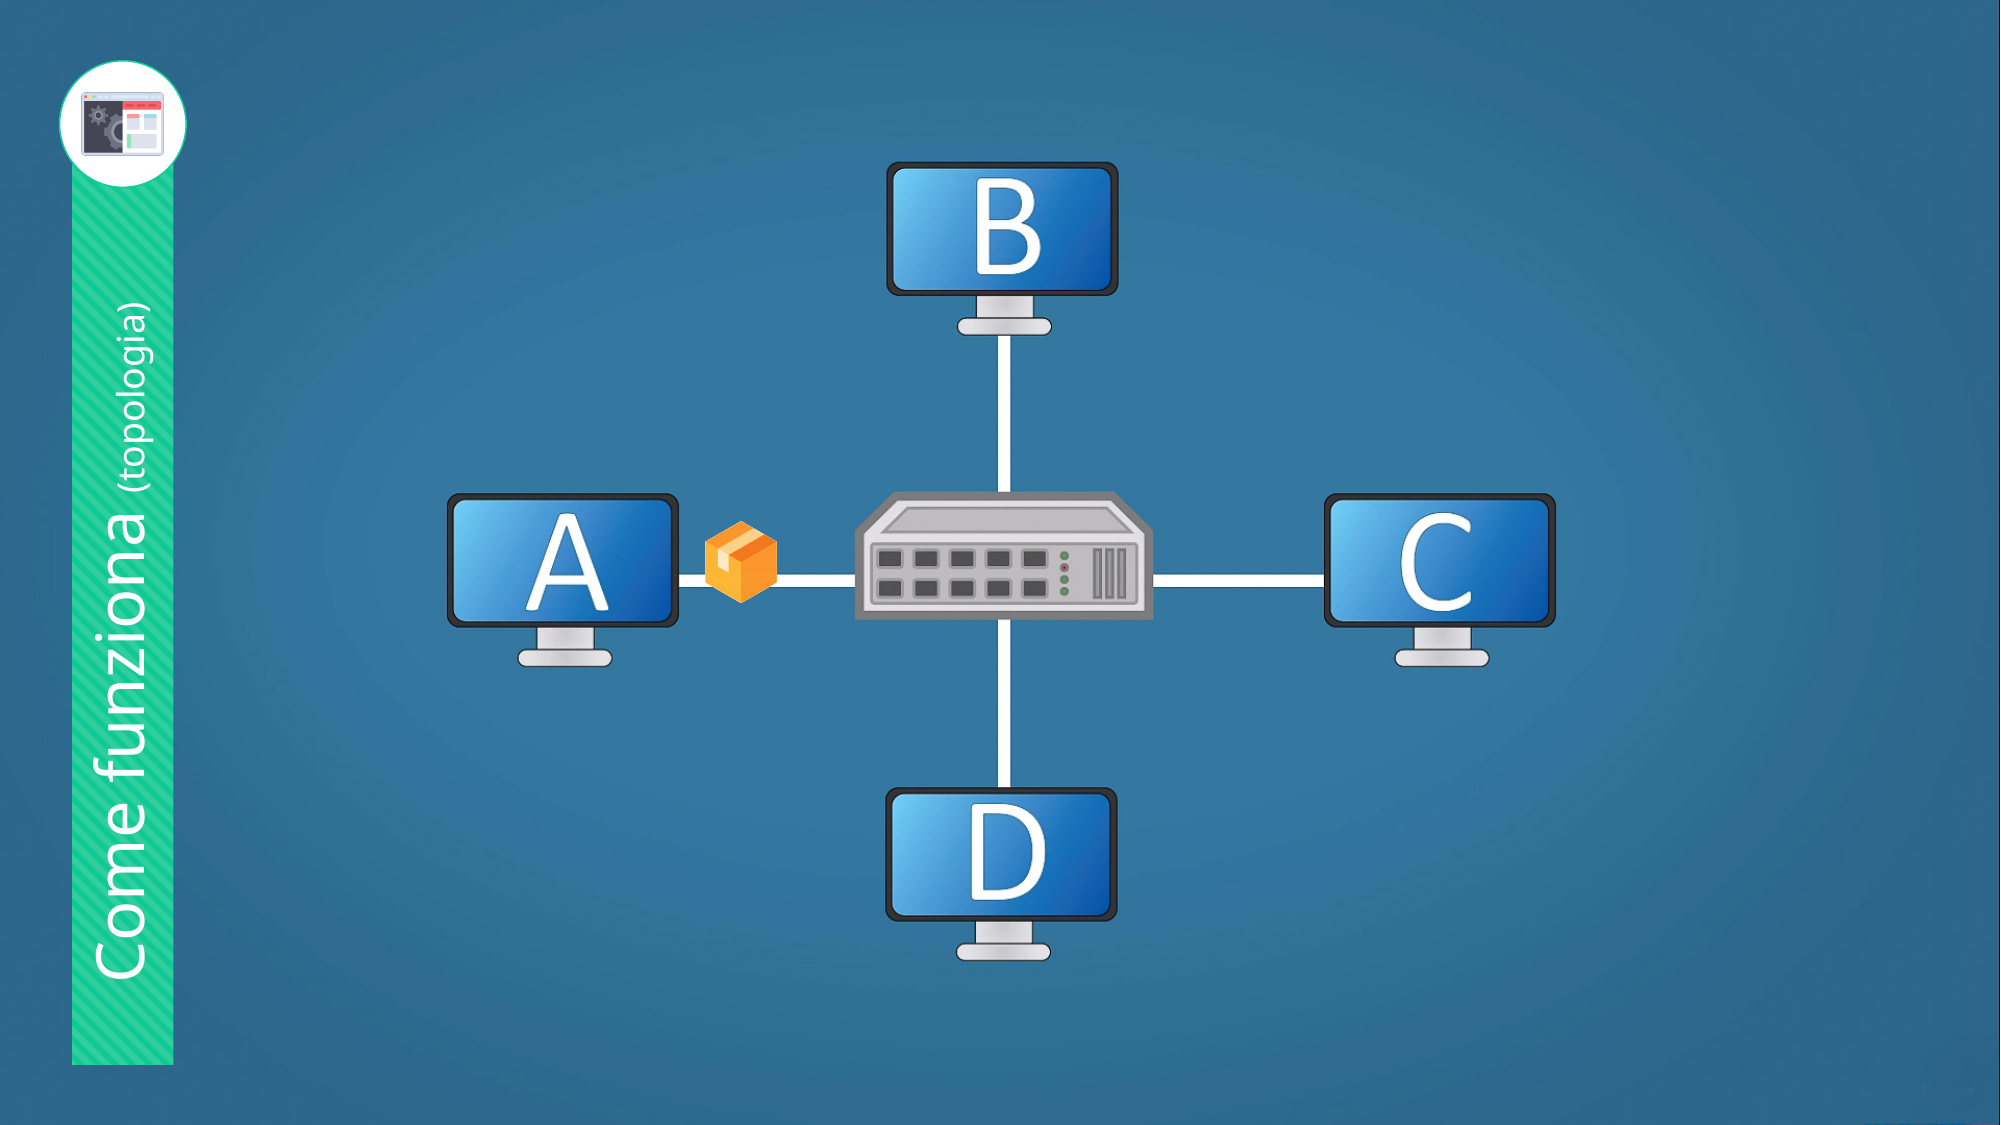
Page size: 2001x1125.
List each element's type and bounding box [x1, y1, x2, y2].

picture [0, 0, 2000, 1125]
text_box [59, 60, 187, 1065]
